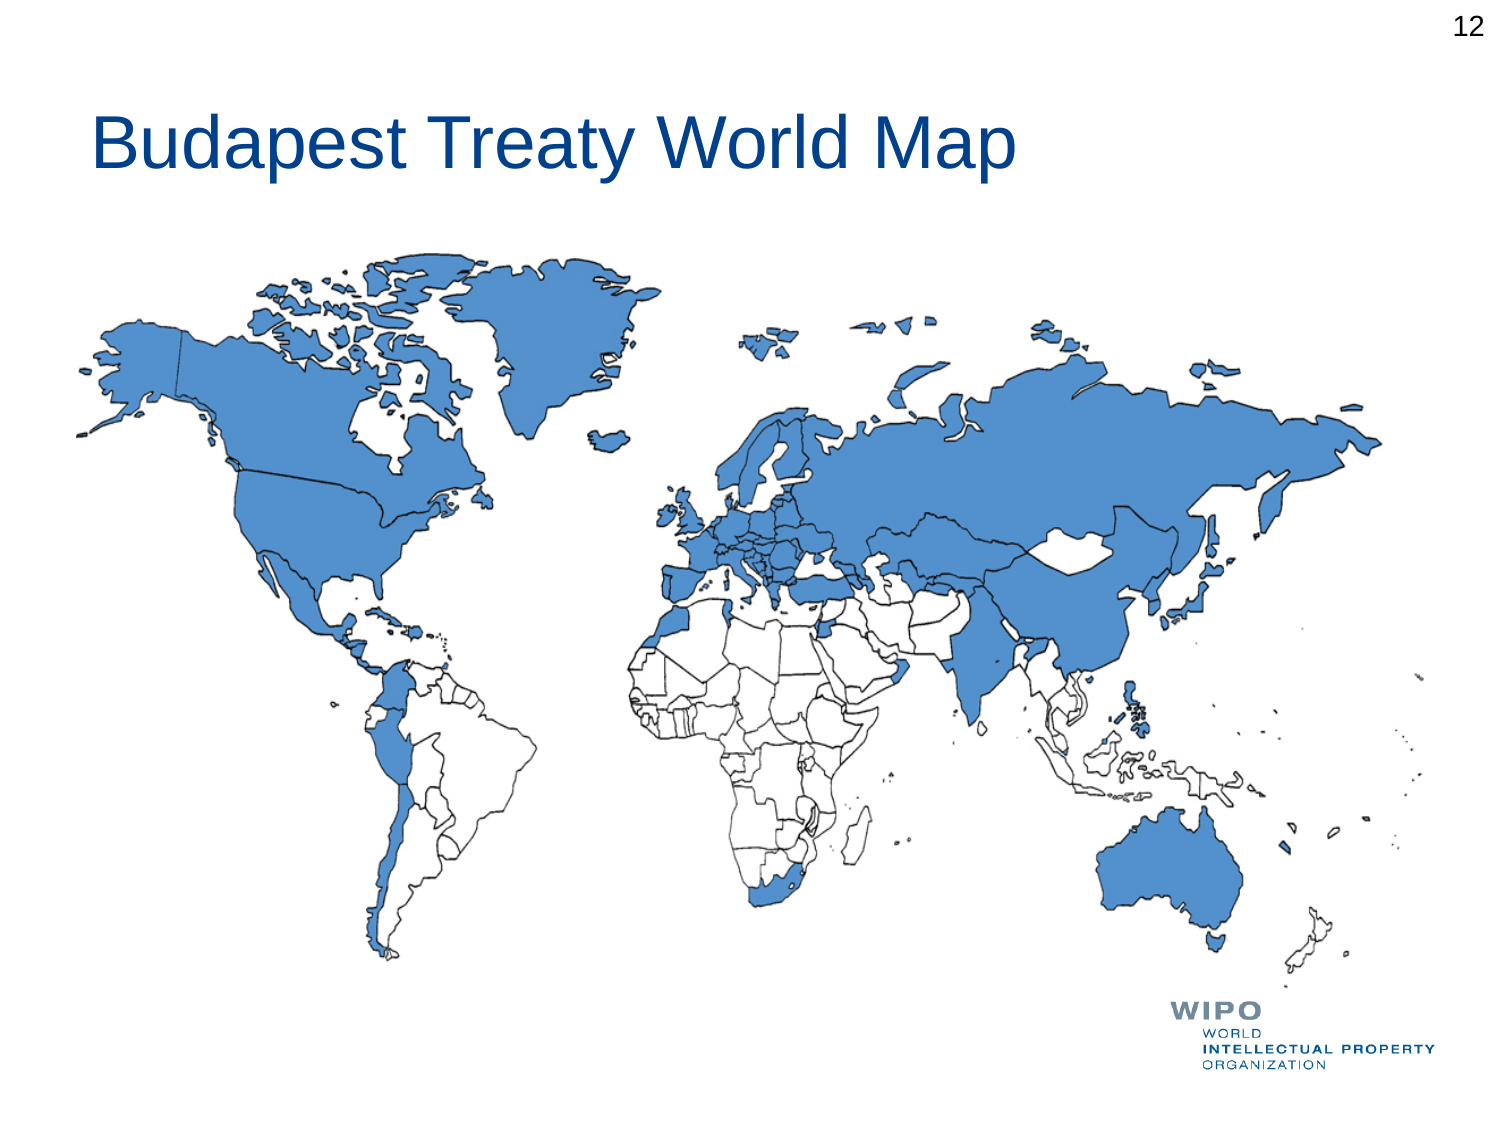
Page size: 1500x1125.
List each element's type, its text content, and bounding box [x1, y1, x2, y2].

title Budapest Treaty World Map [75, 45, 1425, 207]
slide_number 12 [1149, 0, 1500, 79]
picture [0, 0, 1500, 1125]
